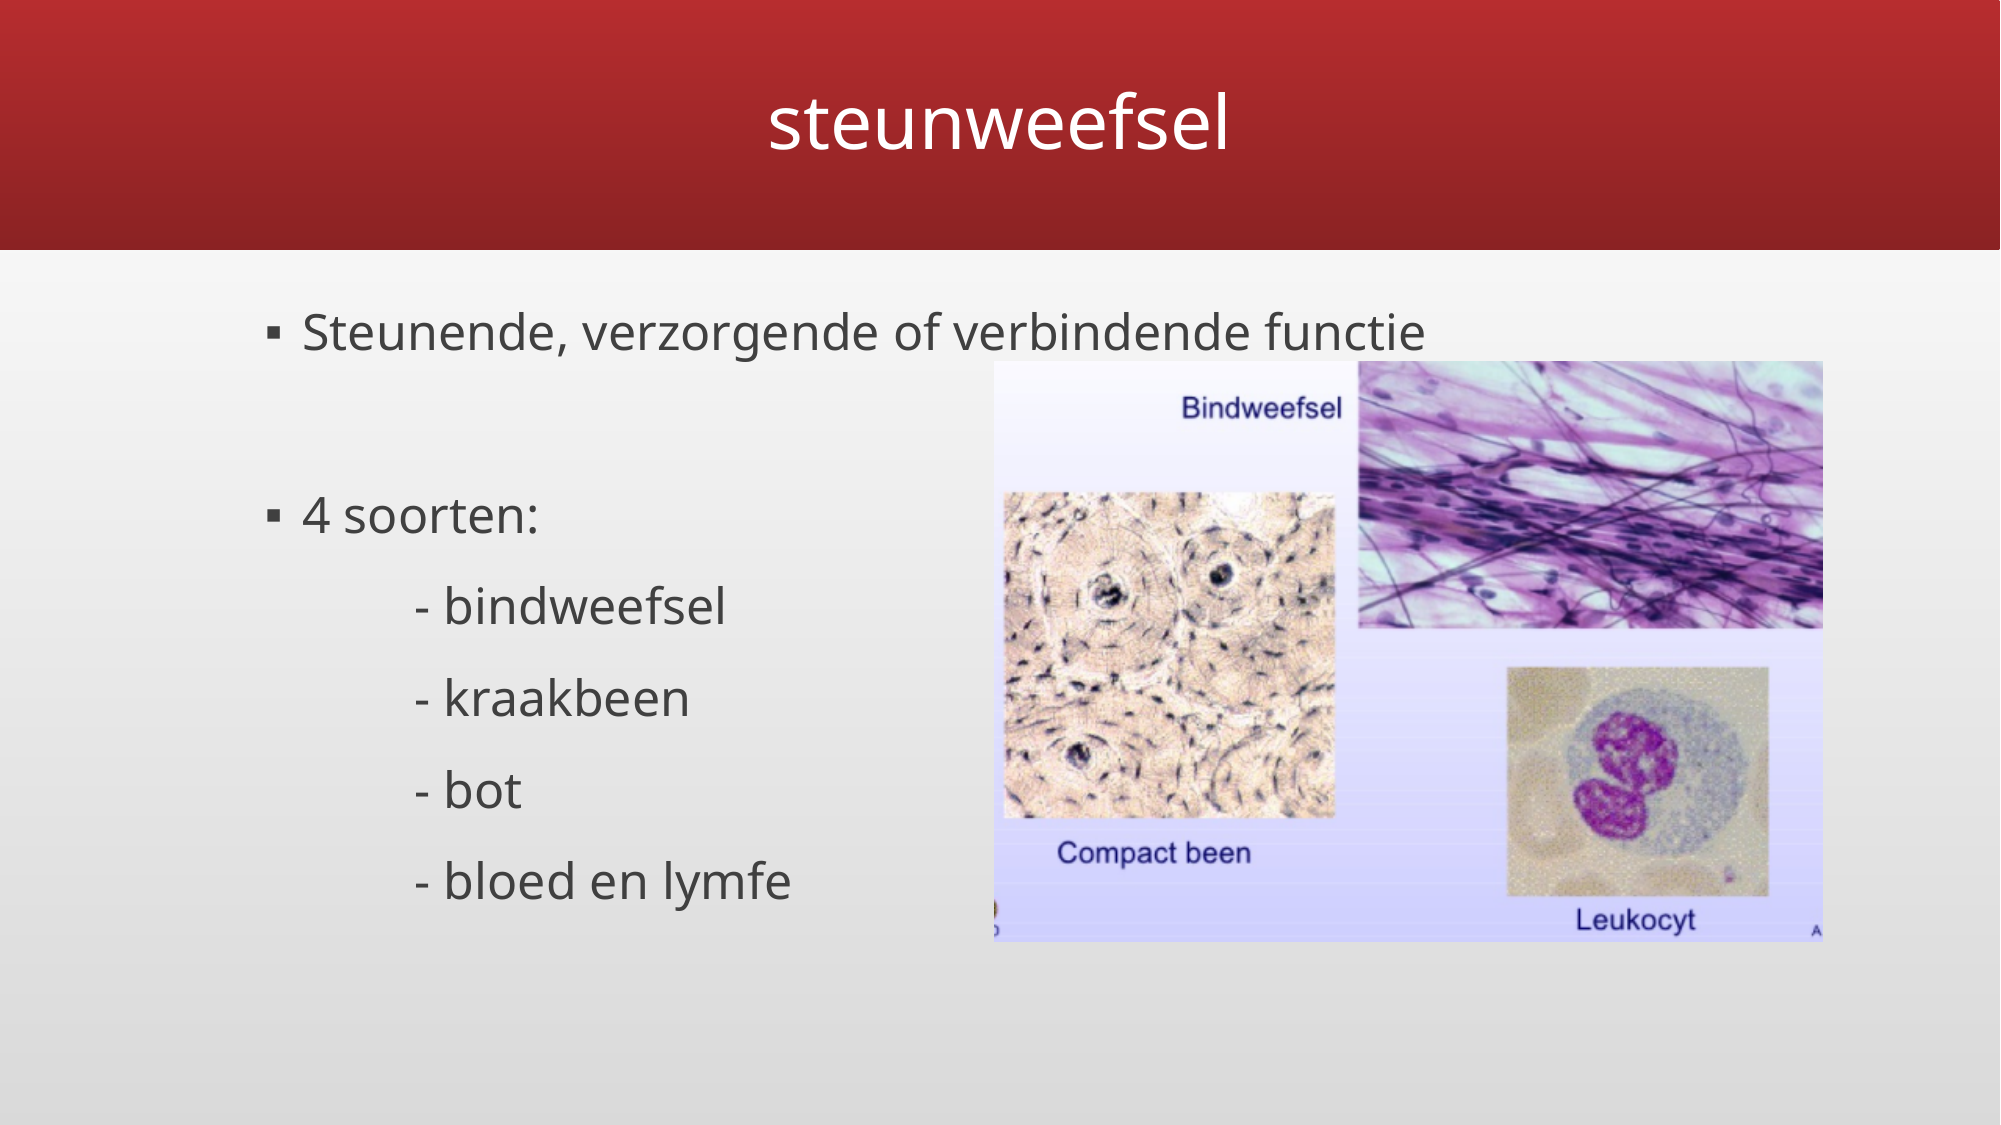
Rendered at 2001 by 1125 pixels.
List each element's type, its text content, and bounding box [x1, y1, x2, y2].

list Steunende, verzorgende of verbindende functie 4 soorten: - bindweefsel - kraakbeen - bot - bloed en lymfe [249, 299, 1750, 1050]
picture [994, 361, 1823, 942]
title steunweefsel [174, 16, 1825, 234]
